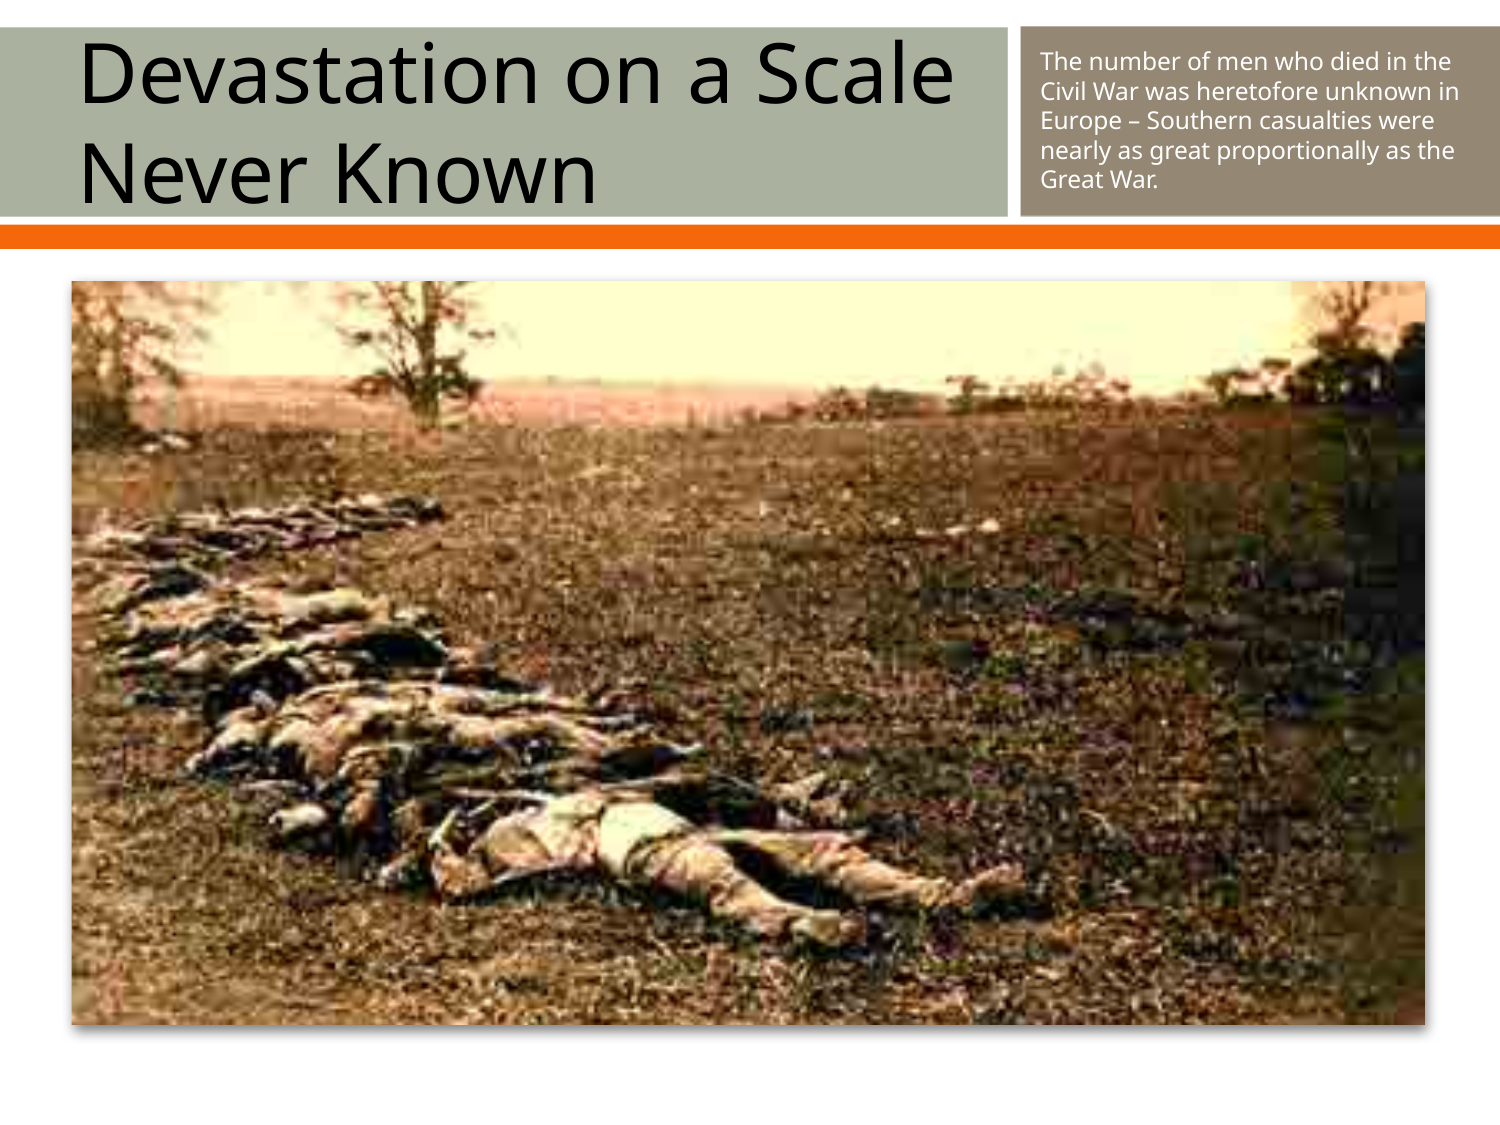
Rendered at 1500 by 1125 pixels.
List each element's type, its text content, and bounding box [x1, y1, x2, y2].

list The number of men who died in the Civil War was heretofore unknown in Europe – Southern casualties were nearly as great proportionally as the Great War. [1025, 37, 1488, 203]
title Devastation on a Scale Never Known [62, 37, 988, 203]
picture [71, 281, 1426, 1026]
